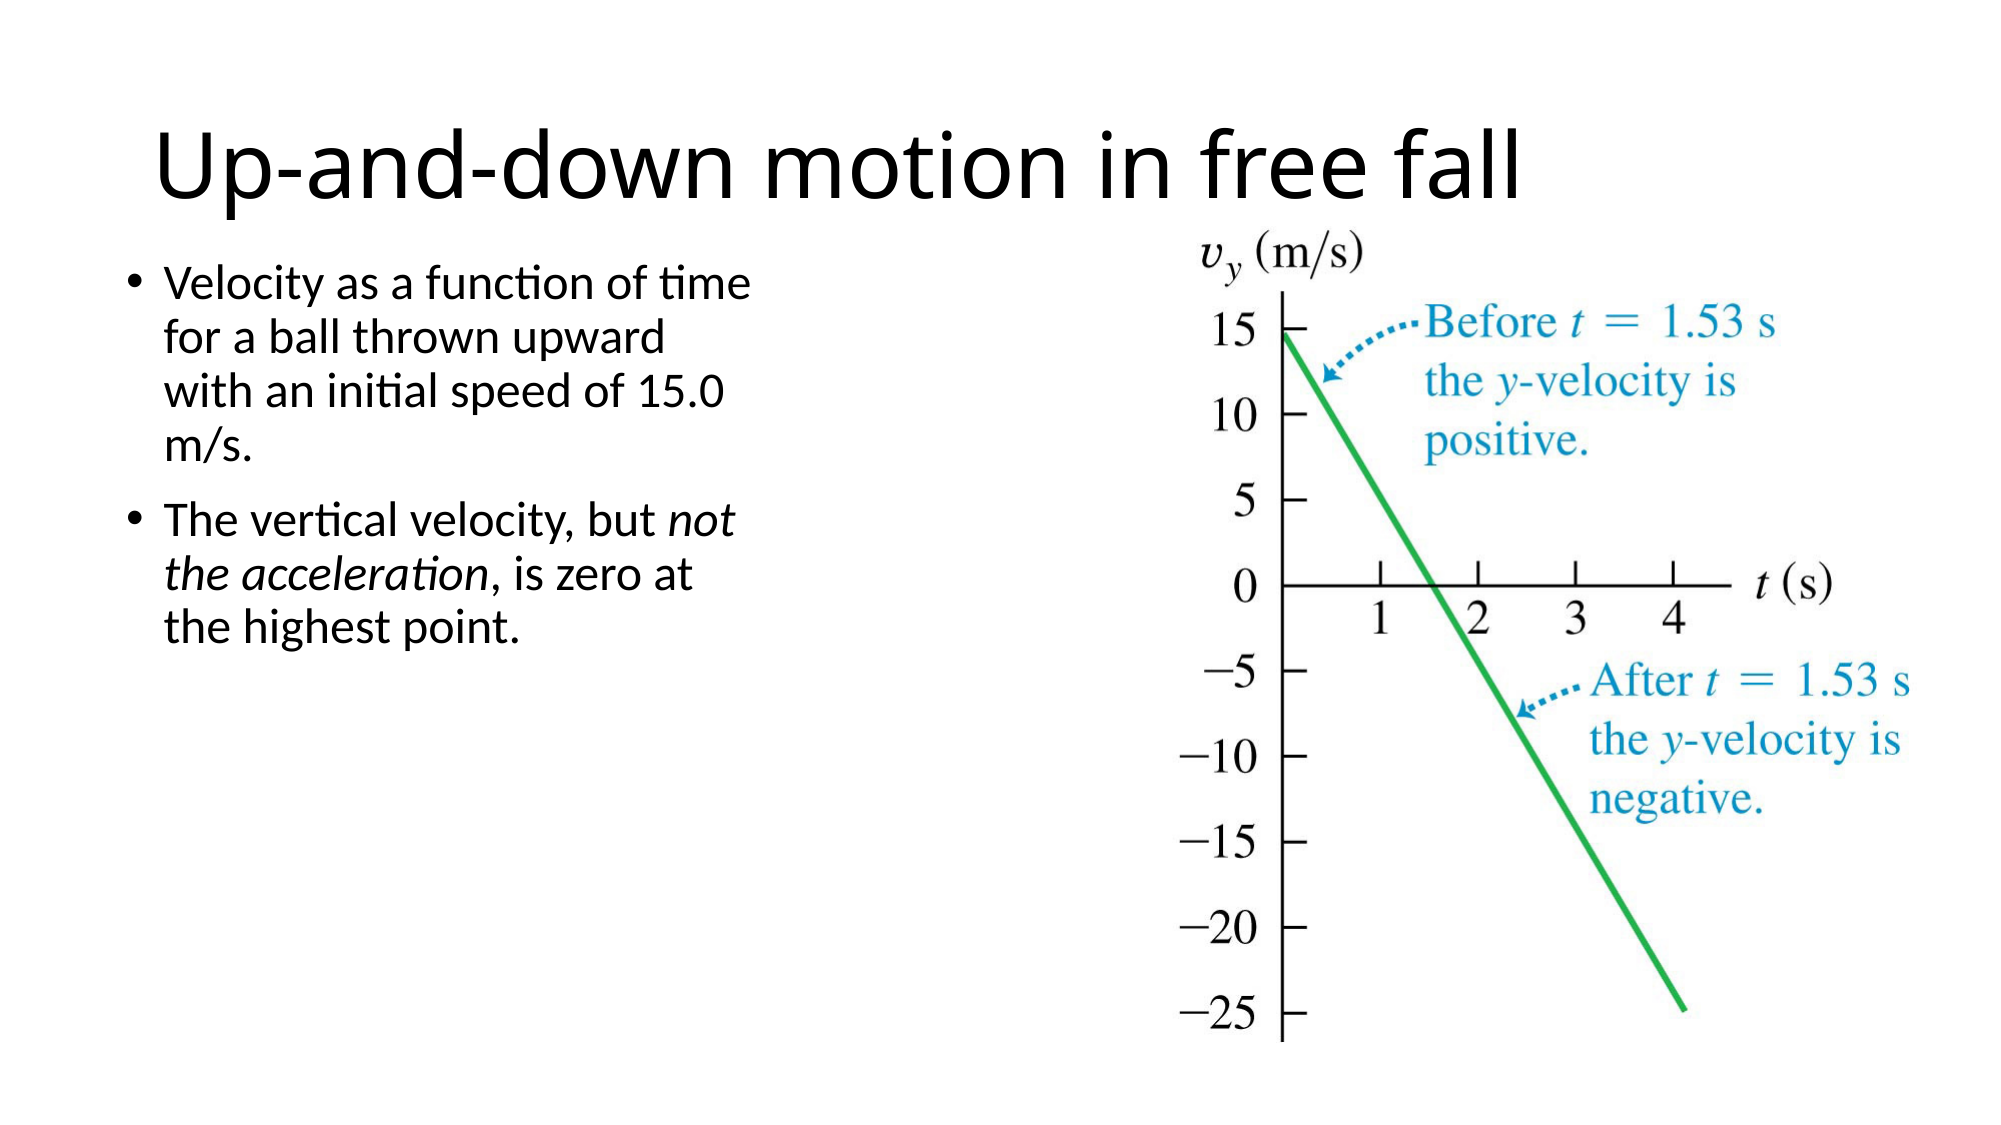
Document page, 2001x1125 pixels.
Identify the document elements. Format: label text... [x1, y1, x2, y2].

title Up-and-down motion in free fall [137, 59, 1863, 278]
list Velocity as a function of time for a ball thrown upward with an initial speed of 15.0 m/s. The vertical velocity, but not the acceleration, is zero at the highest point. [111, 248, 779, 1125]
picture [1172, 210, 1918, 1051]
